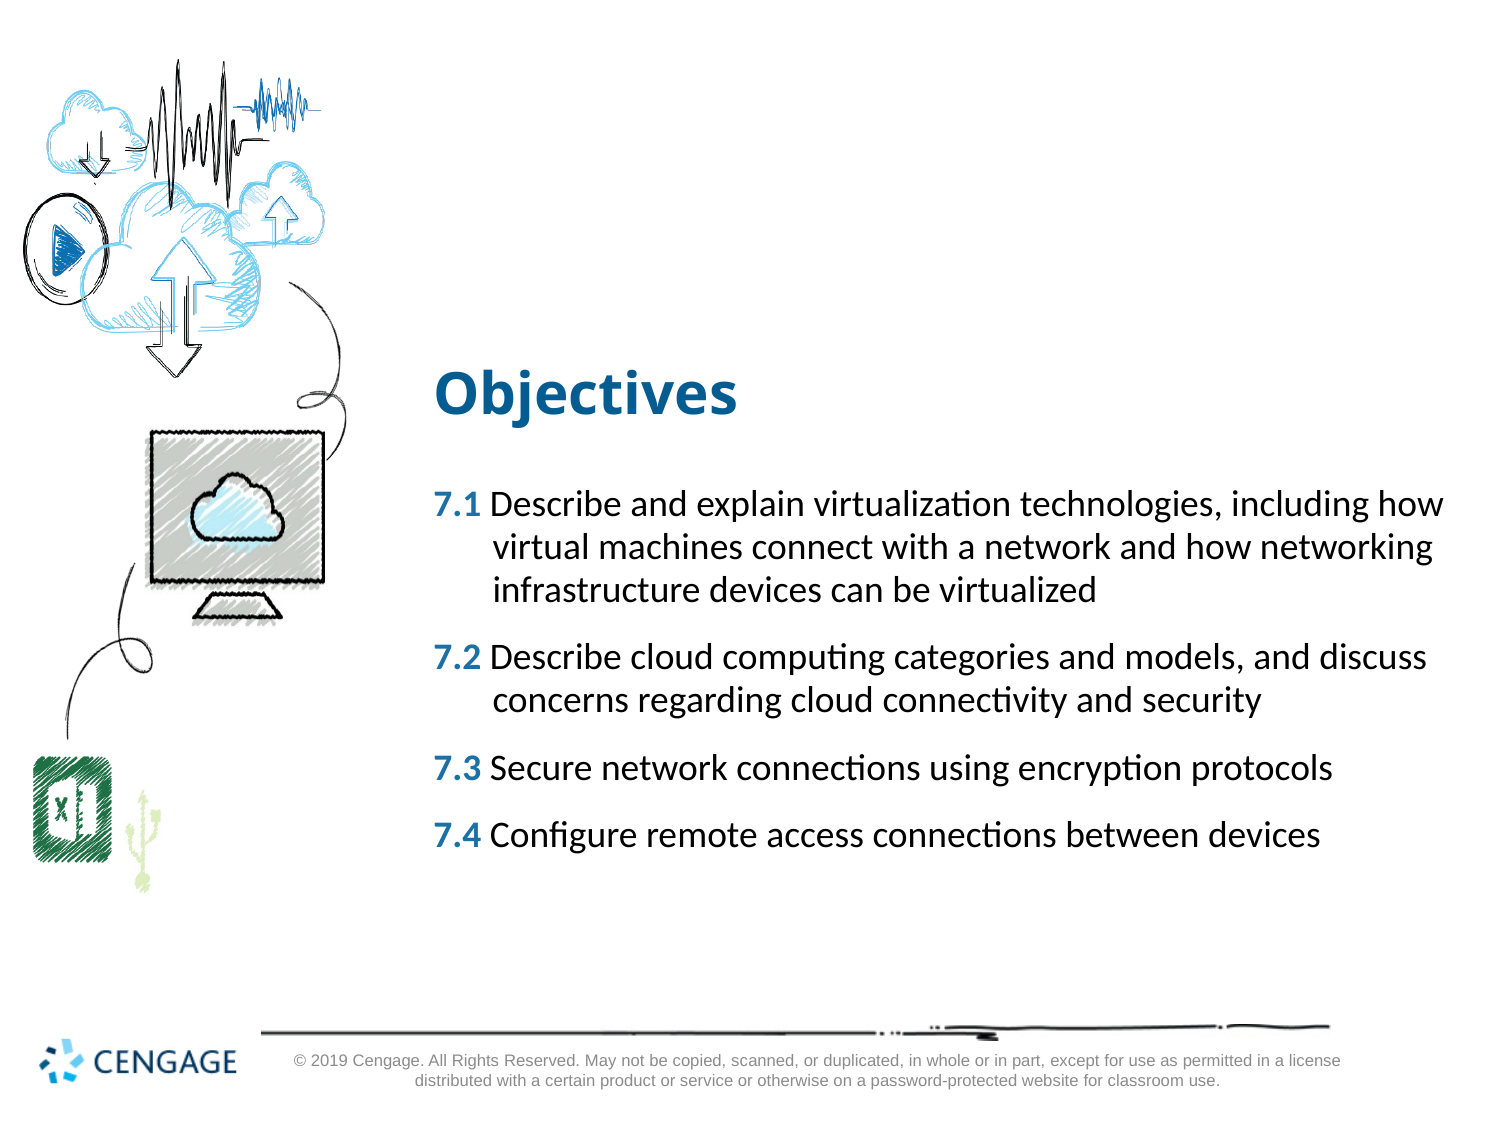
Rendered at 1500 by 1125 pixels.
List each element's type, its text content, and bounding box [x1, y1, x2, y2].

picture [12, 59, 401, 739]
picture [261, 1024, 1331, 1041]
footer © 2019 Cengage. All Rights Reserved. May not be copied, scanned, or duplicated, in whole or in part, except for use as permitted in a license distributed with a certain product or service or otherwise on a password-protected website for classroom use. [262, 1050, 1375, 1091]
picture [19, 1025, 249, 1096]
title Objectives [433, 365, 1446, 428]
picture [23, 743, 163, 895]
list 7.1 Describe and explain virtualization technologies, including how virtual machines connect with a network and how networking infrastructure devices can be virtualized 7.2 Describe cloud computing categories and models, and discuss concerns regarding cloud connectivity and security 7.3 Secure network connections using encryption protocols 7.4 Configure remote access connections between devices [433, 482, 1446, 861]
